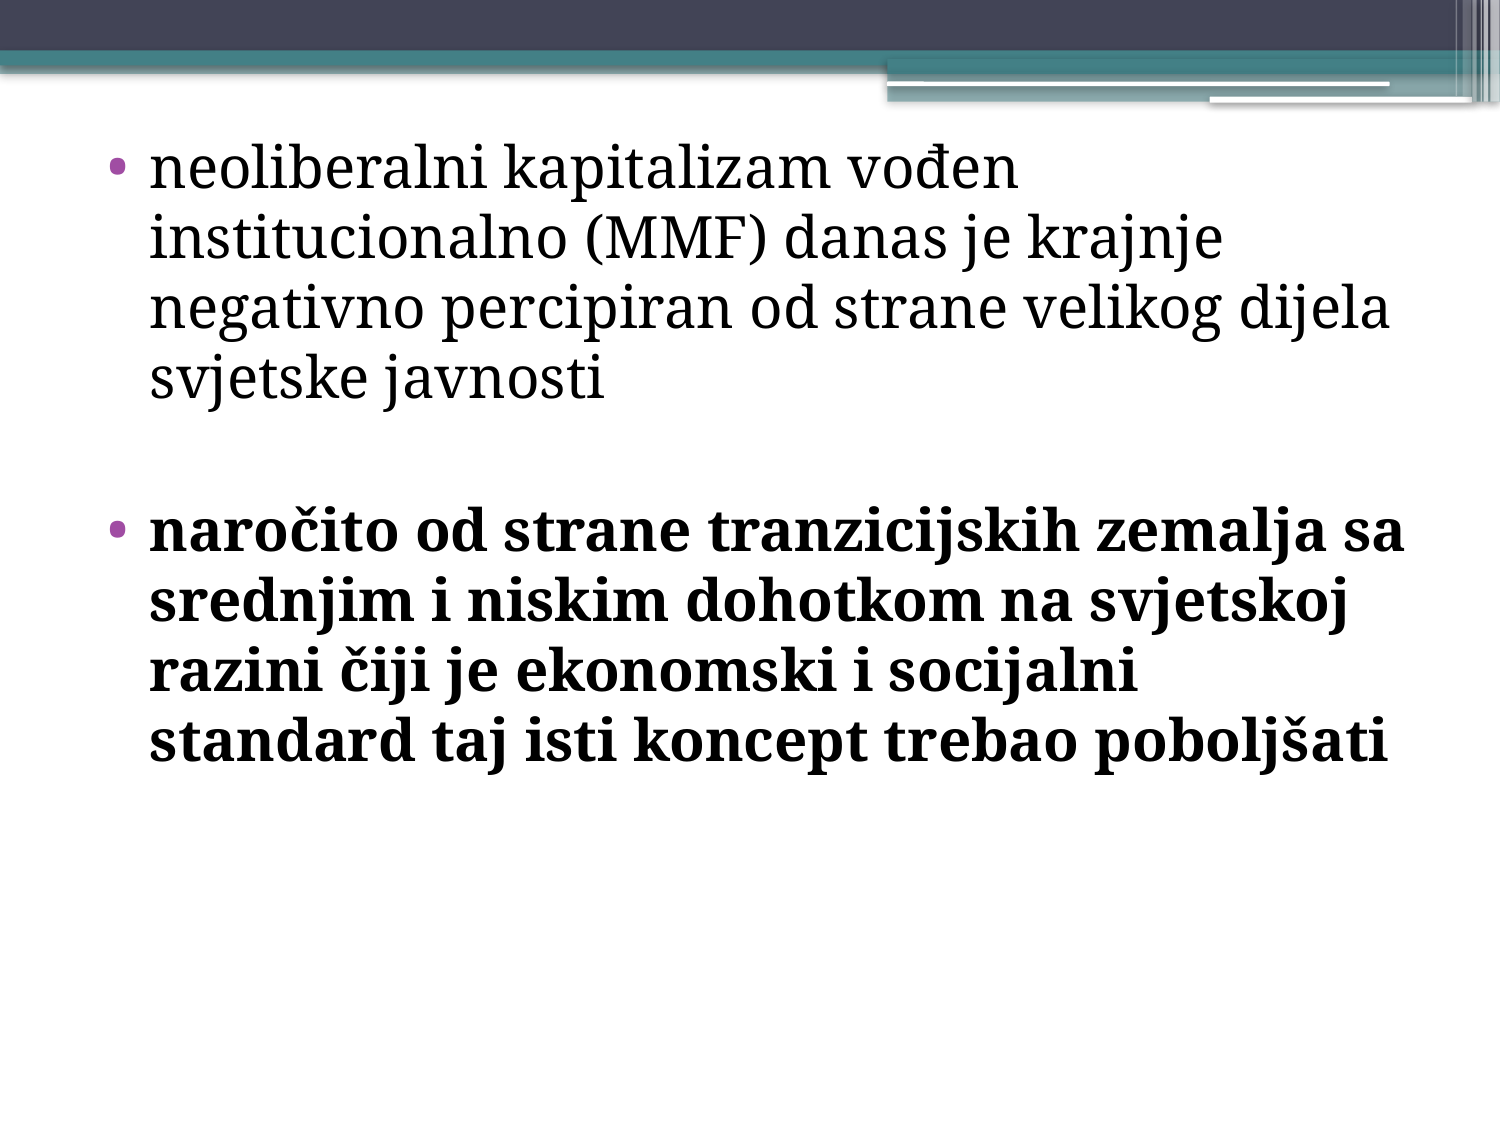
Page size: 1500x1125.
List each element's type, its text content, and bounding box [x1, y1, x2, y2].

list neoliberalni kapitalizam vođen institucionalno (MMF) danas je krajnje negativno percipiran od strane velikog dijela svjetske javnosti naročito od strane tranzicijskih zemalja sa srednjim i niskim dohotkom na svjetskoj razini čiji je ekonomski i socijalni standard taj isti koncept trebao poboljšati [75, 46, 1425, 1005]
